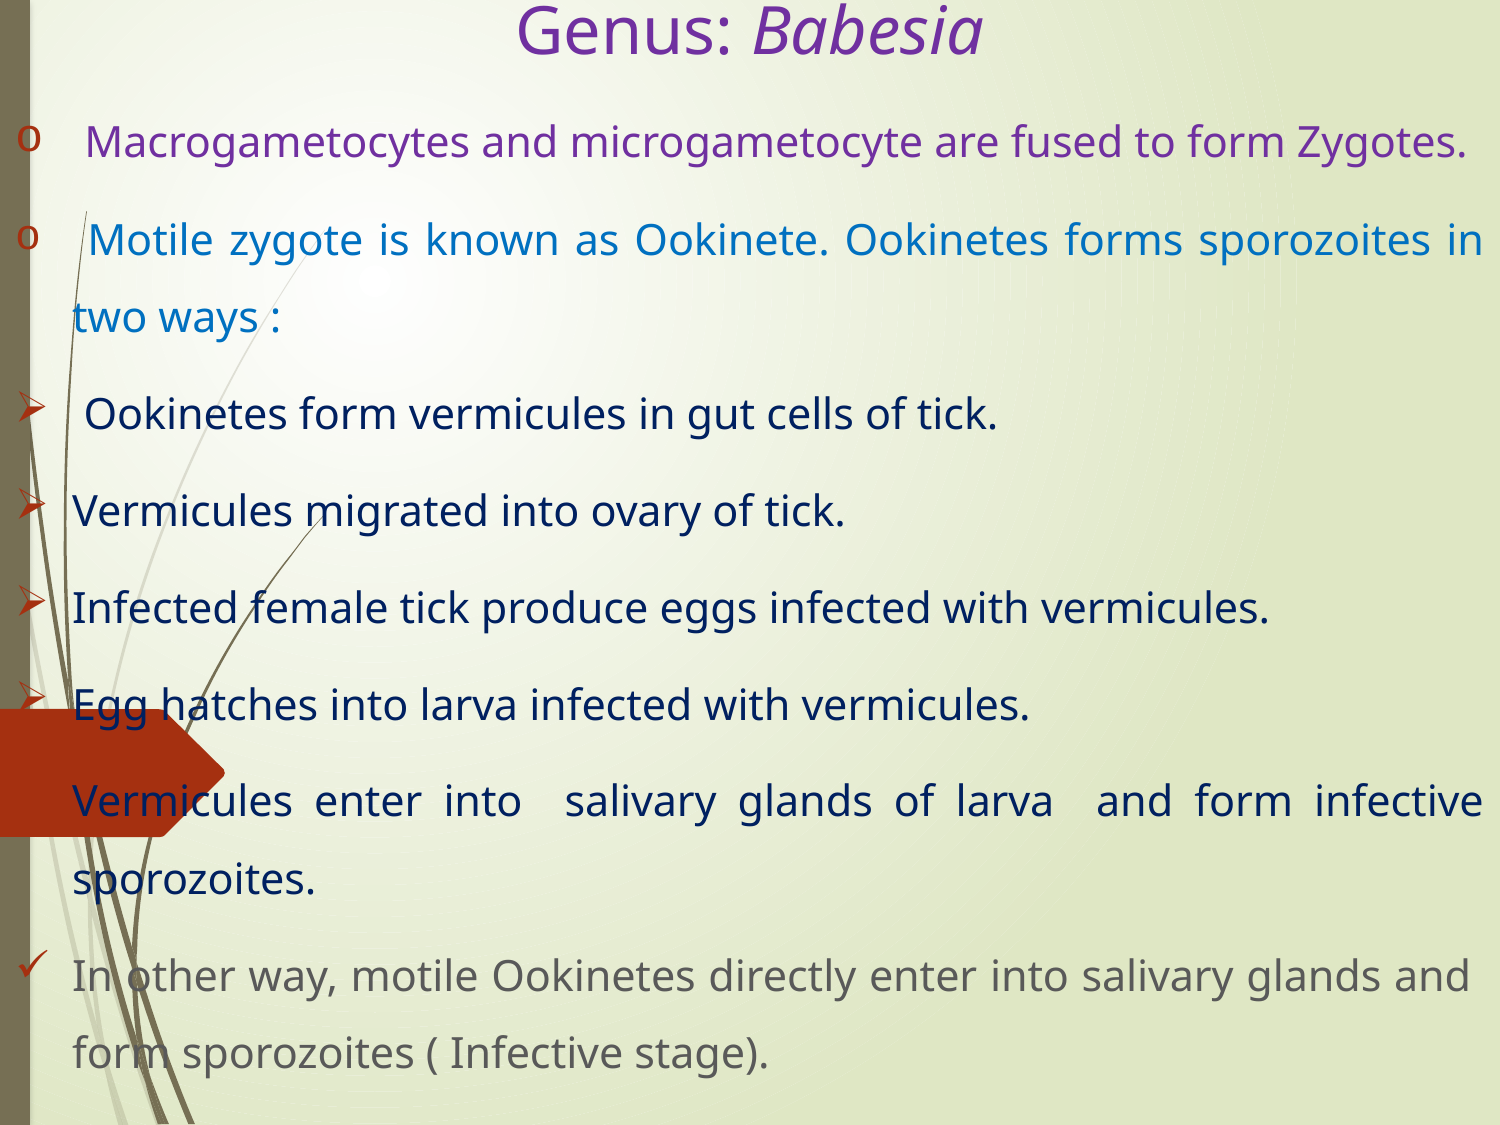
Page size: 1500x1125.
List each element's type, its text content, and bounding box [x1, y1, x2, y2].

title Genus: Babesia [0, 0, 1500, 75]
subtitle Macrogametocytes and microgametocyte are fused to form Zygotes. Motile zygote is known as Ookinete. Ookinetes forms sporozoites in two ways : Ookinetes form vermicules in gut cells of tick. Vermicules migrated into ovary of tick. Infected female tick produce eggs infected with vermicules. Egg hatches into larva infected with vermicules. Vermicules enter into salivary glands of larva and form infective sporozoites. In other way, motile Ookinetes directly enter into salivary glands and form sporozoites ( Infective stage). [0, 75, 1500, 1125]
